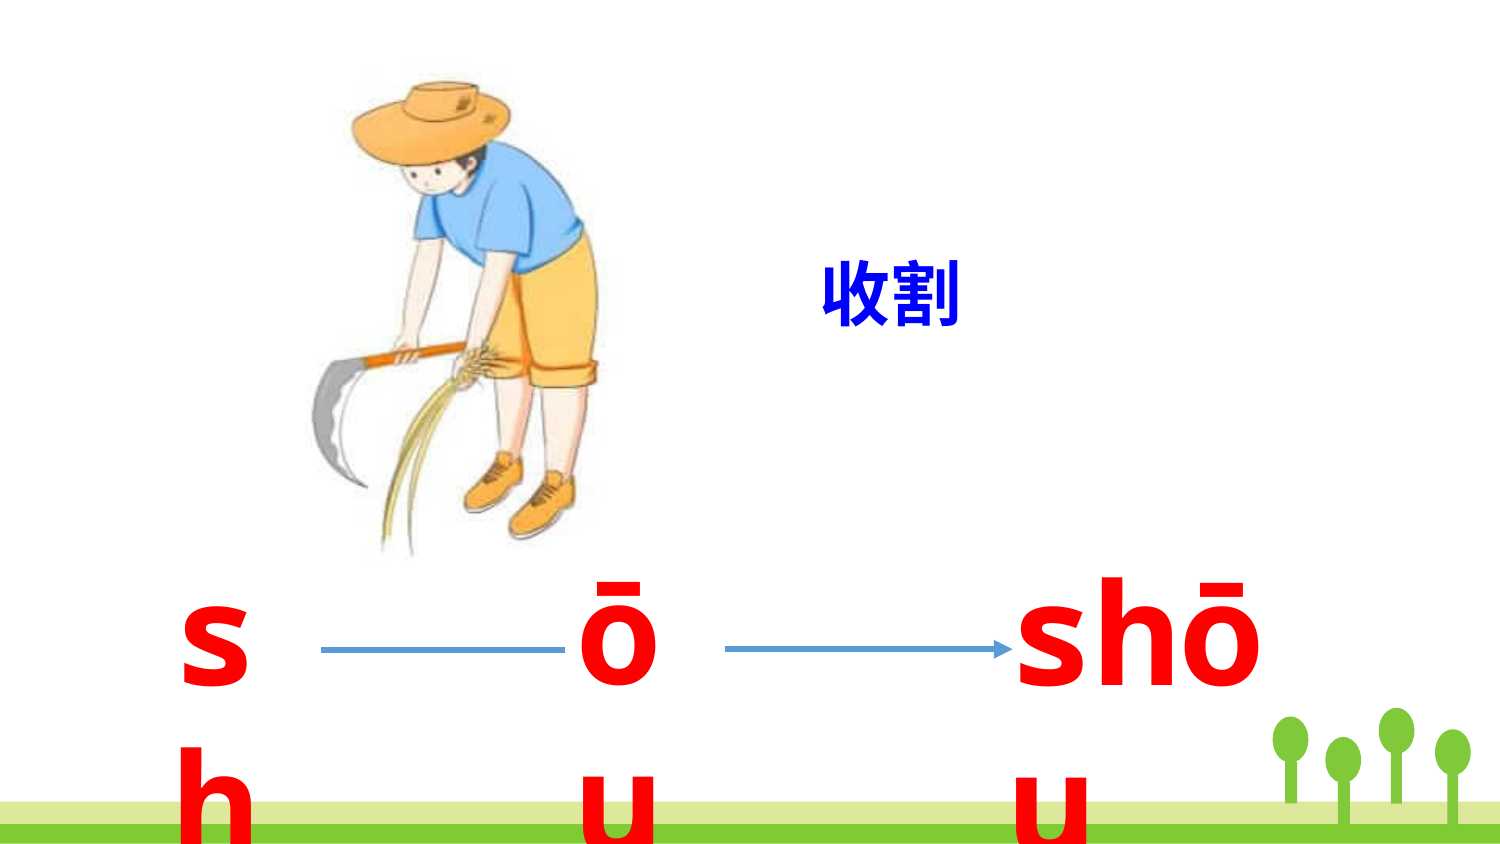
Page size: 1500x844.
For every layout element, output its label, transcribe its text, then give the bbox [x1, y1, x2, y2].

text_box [0, 707, 1500, 844]
picture [268, 60, 618, 570]
text_box 收割 [808, 244, 1013, 341]
text_box ōu [564, 537, 750, 707]
text_box shōu [997, 538, 1323, 707]
text_box sh [162, 538, 346, 707]
